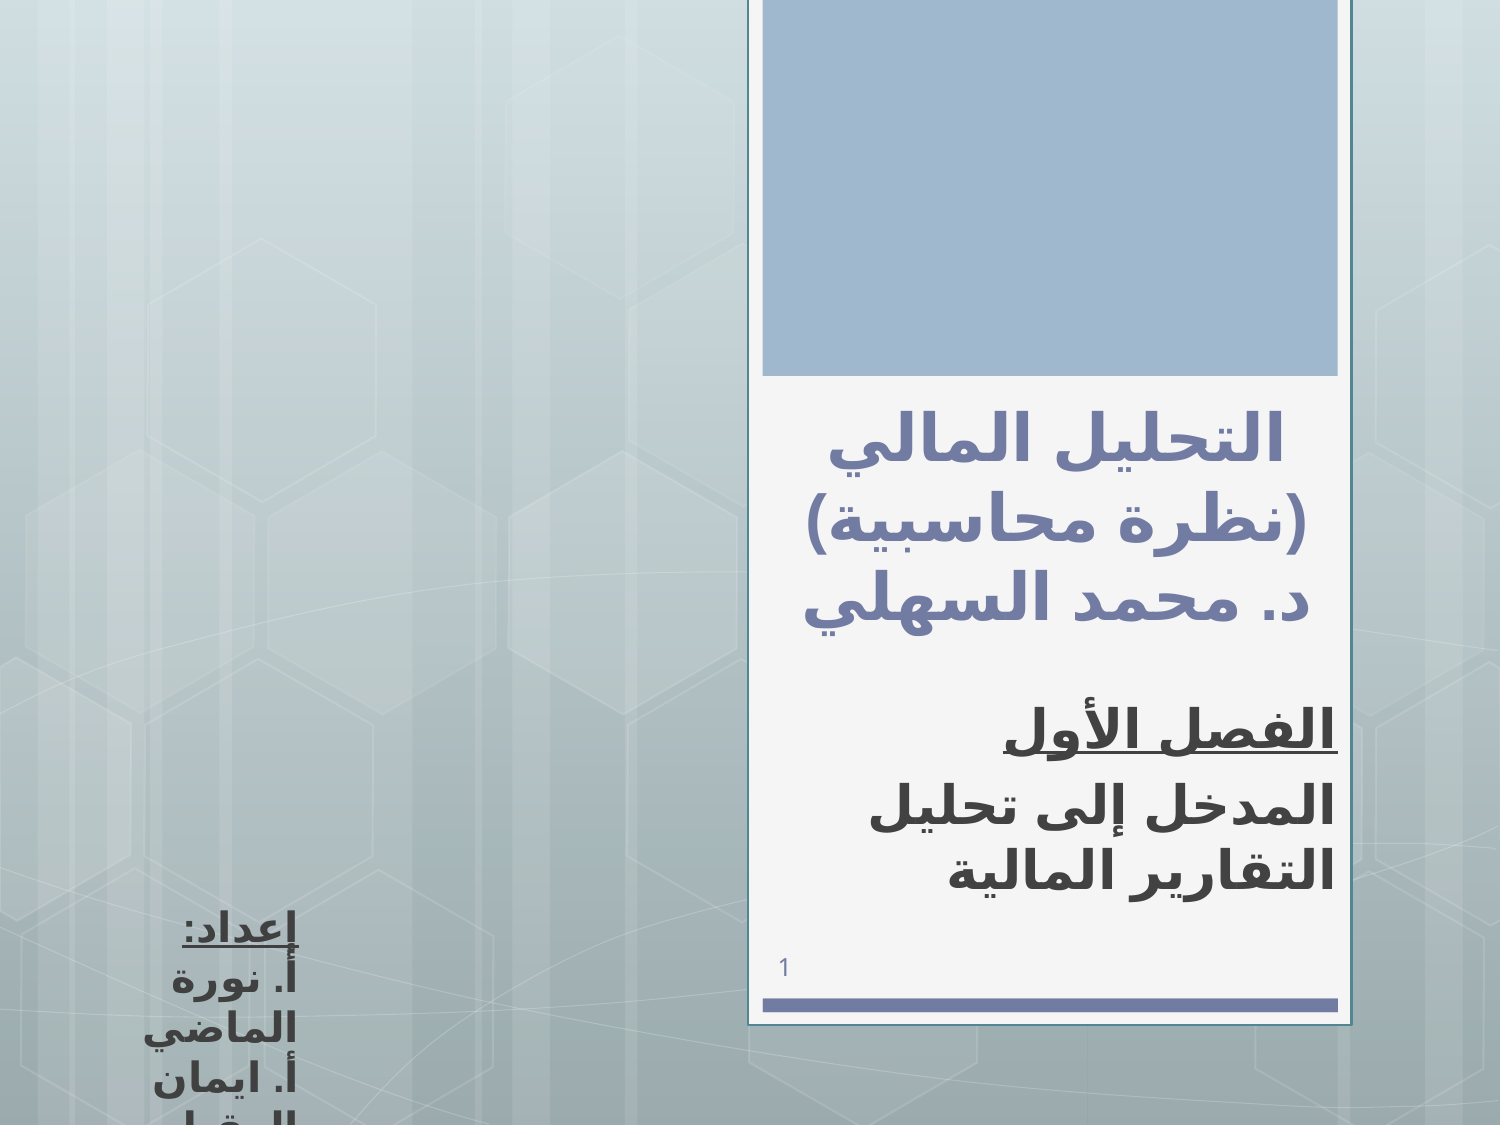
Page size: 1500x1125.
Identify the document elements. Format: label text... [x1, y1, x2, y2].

slide_number 1 [762, 938, 869, 999]
text_box إعداد: أ. نورة الماضي أ. ايمان العقيل [64, 893, 314, 1125]
title التحليل المالي (نظرة محاسبية) د. محمد السهلي [785, 385, 1329, 641]
subtitle الفصل الأول المدخل إلى تحليل التقارير المالية [750, 686, 1353, 894]
